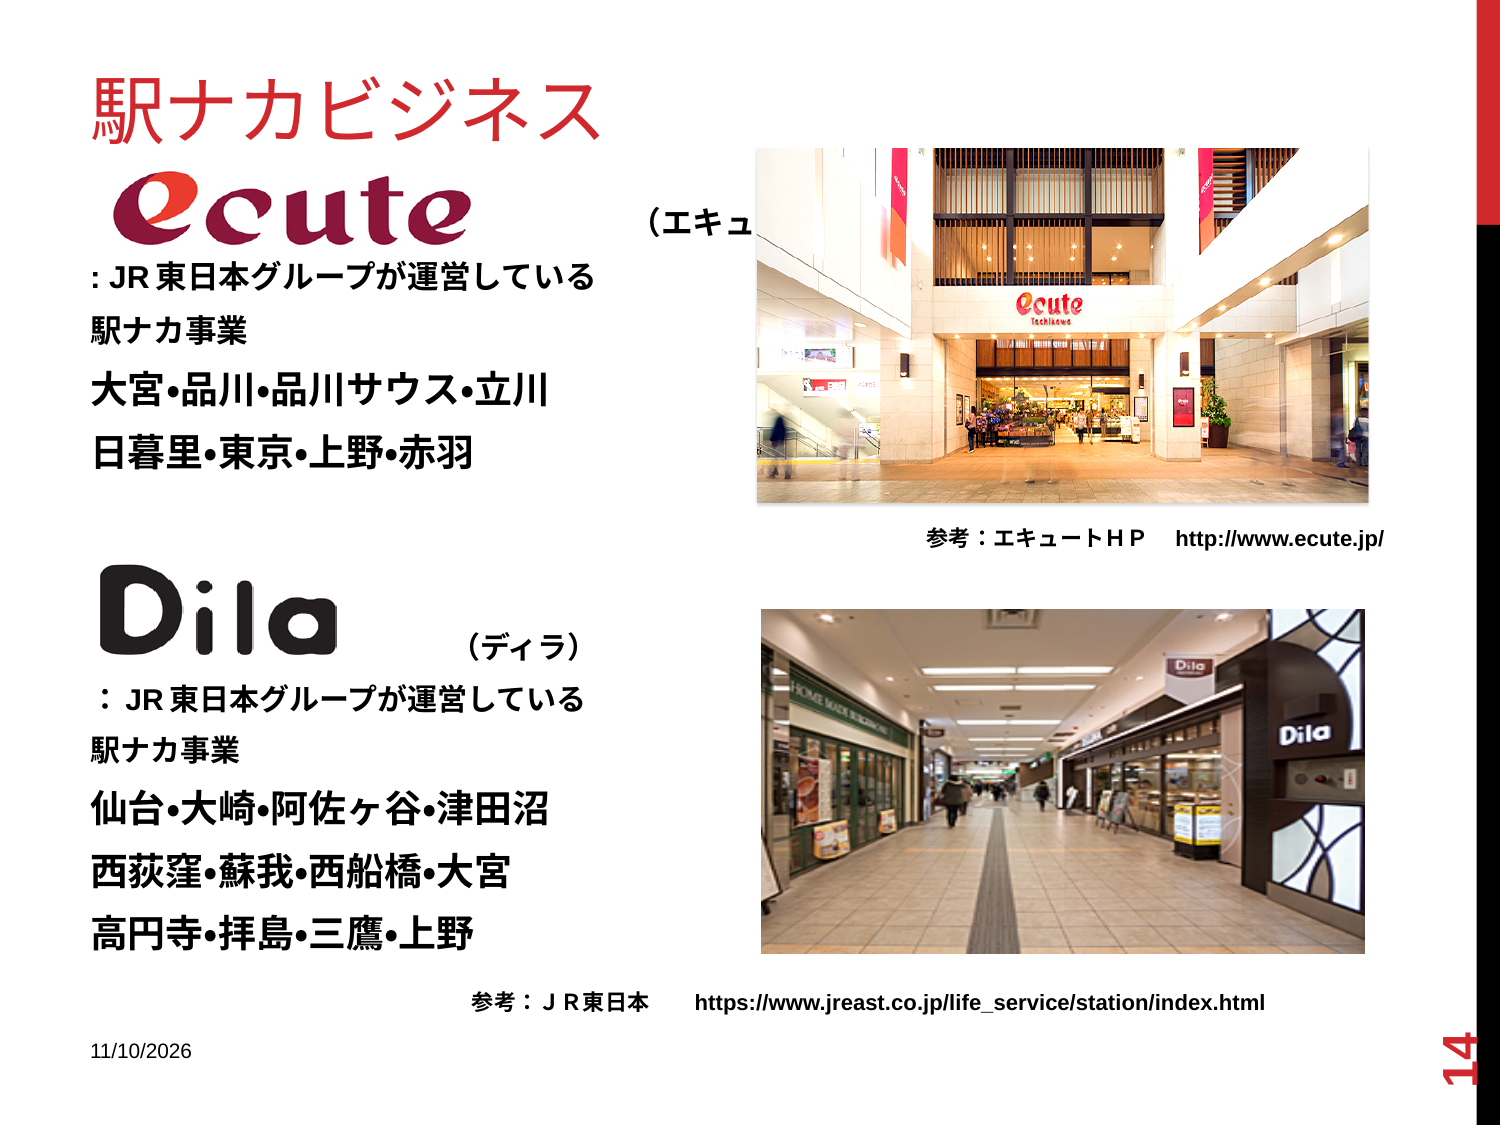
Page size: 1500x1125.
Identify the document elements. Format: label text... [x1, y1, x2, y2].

picture [754, 148, 1372, 508]
picture [761, 609, 1365, 954]
list （エキュート） : JR東日本グループが運営している 駅ナカ事業 大宮・品川・品川サウス・立川 日暮里・東京・上野・赤羽 参考：エキュートＨＰ http://www.ecute.jp/ （ディラ） ：JR東日本グループが運営している 駅ナカ事業 仙台・大崎・阿佐ヶ谷・津田沼 西荻窪・蘇我・西船橋・大宮 高円寺・拝島・三鷹・上野 参考：ＪＲ東日本 https://www.jreast.co.jp/life_service/station/index.html [75, 160, 1400, 1035]
picture [96, 160, 500, 249]
slide_number 14 [1427, 887, 1488, 1104]
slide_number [75, 1012, 638, 1063]
picture [99, 556, 337, 664]
title 駅ナカビジネス [75, 25, 1025, 160]
